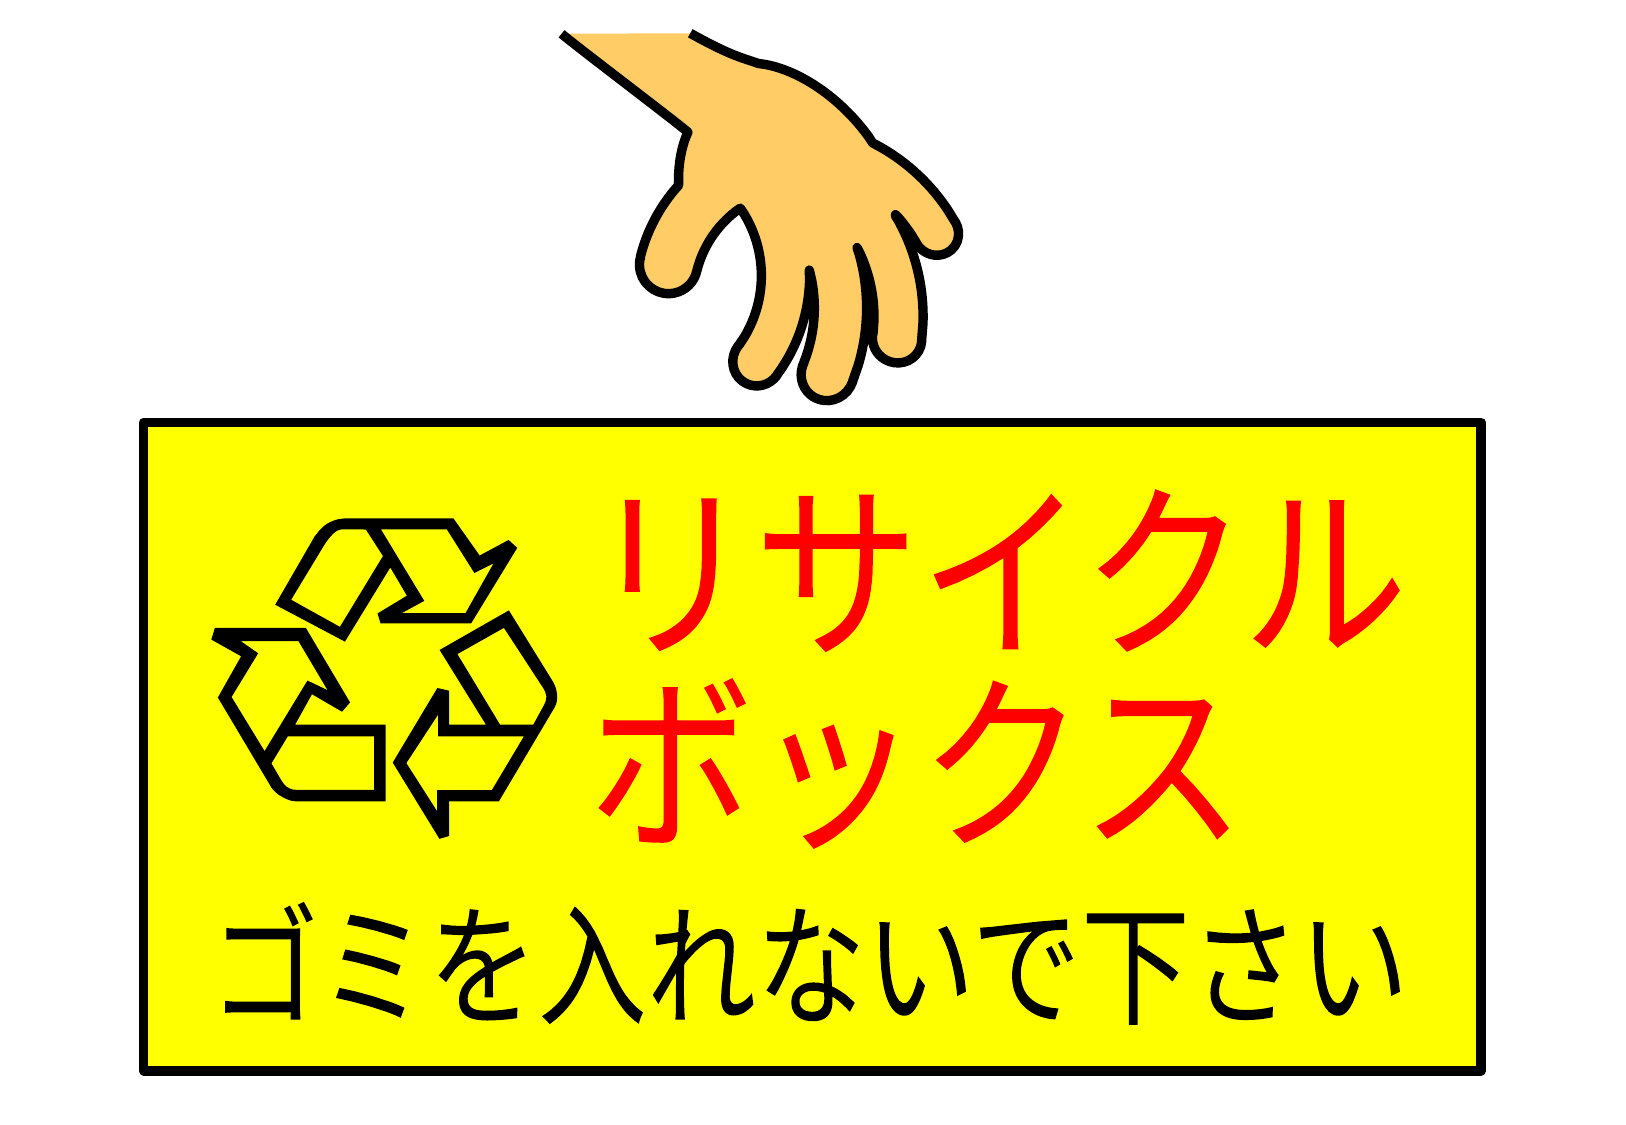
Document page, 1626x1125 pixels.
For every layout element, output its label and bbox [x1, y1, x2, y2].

text_box [211, 518, 558, 840]
text_box [142, 420, 1483, 1073]
text_box [561, 33, 959, 401]
